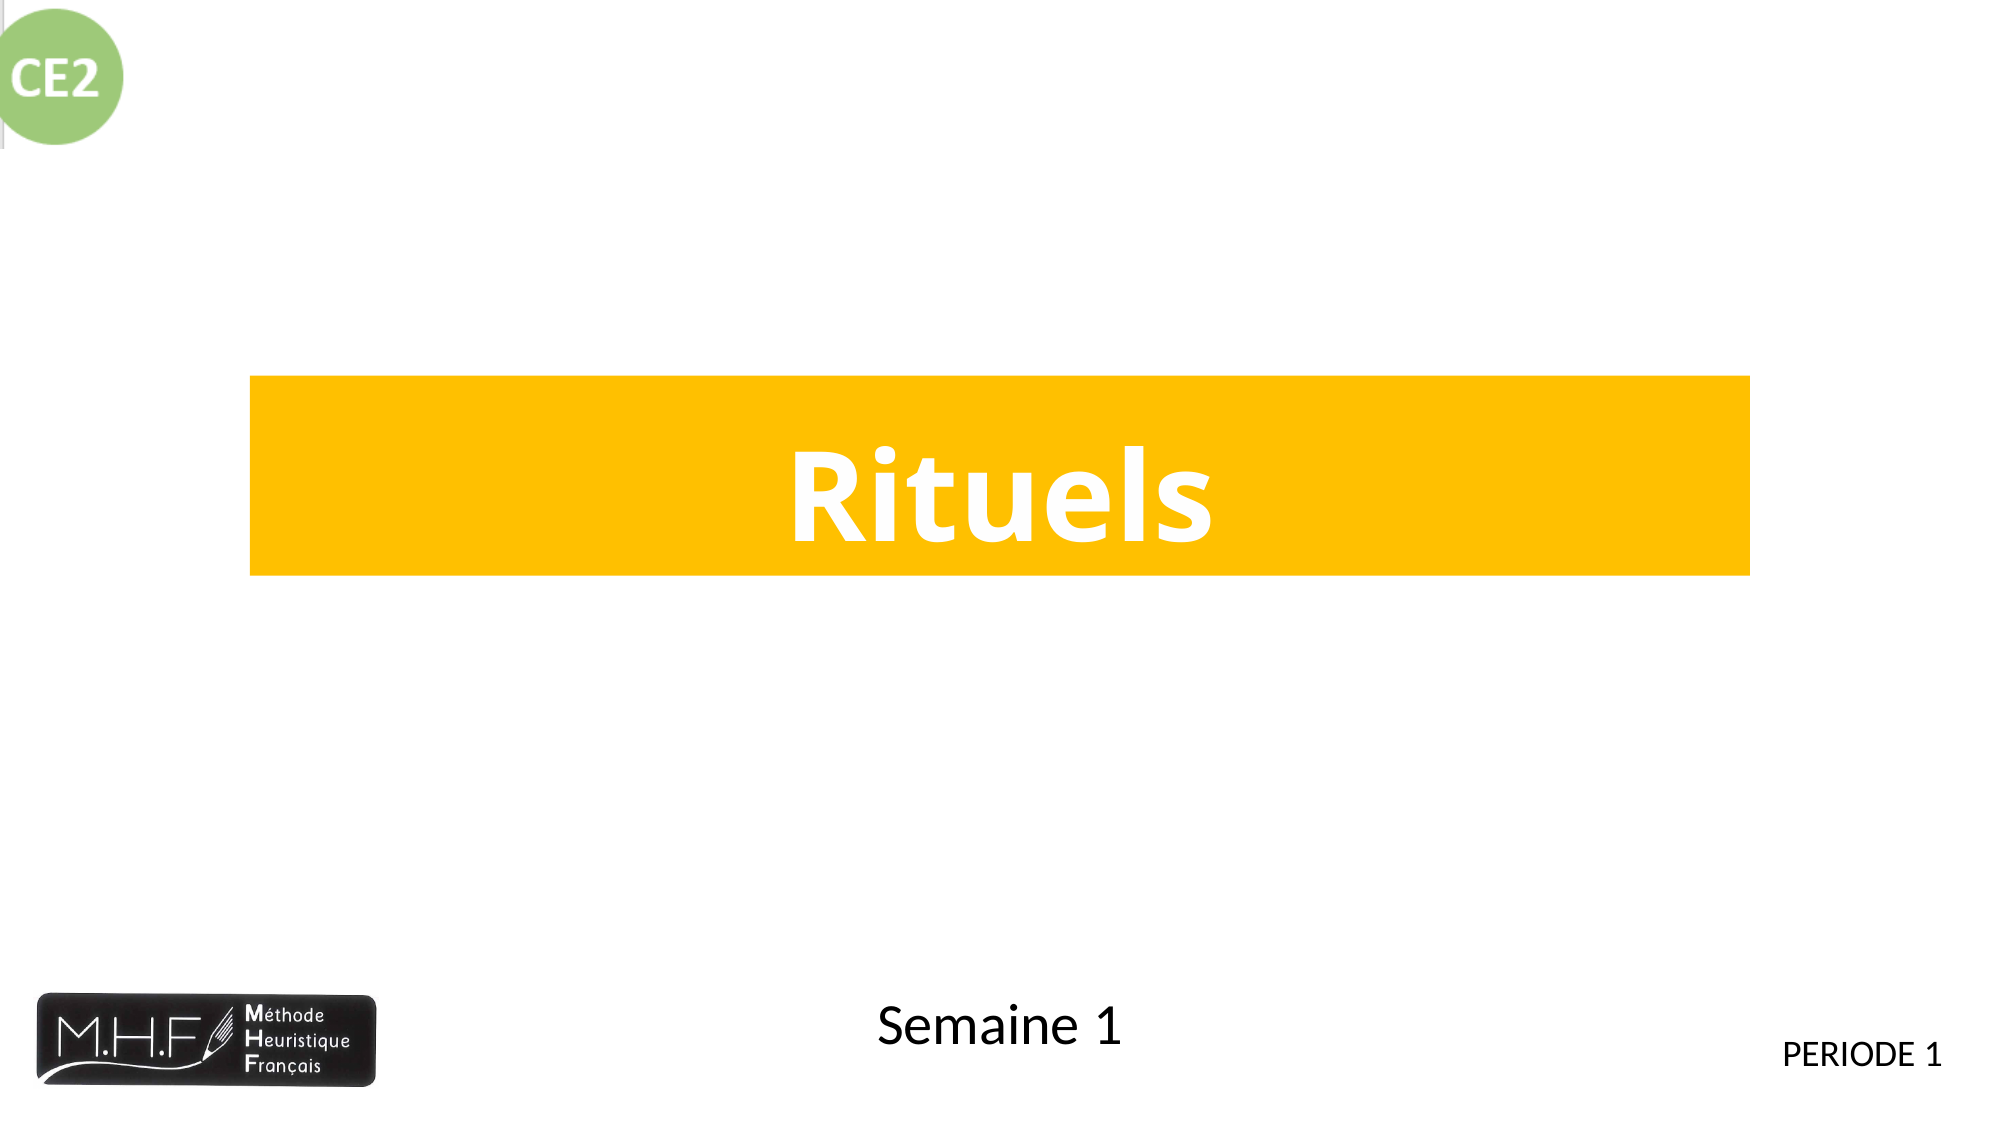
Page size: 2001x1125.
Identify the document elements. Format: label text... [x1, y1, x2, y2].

picture [0, 0, 132, 149]
text_box PERIODE 1 [1750, 1021, 1967, 1082]
text_box Semaine 1 [249, 987, 1750, 1118]
title Rituels [249, 375, 1750, 576]
picture [33, 990, 379, 1089]
